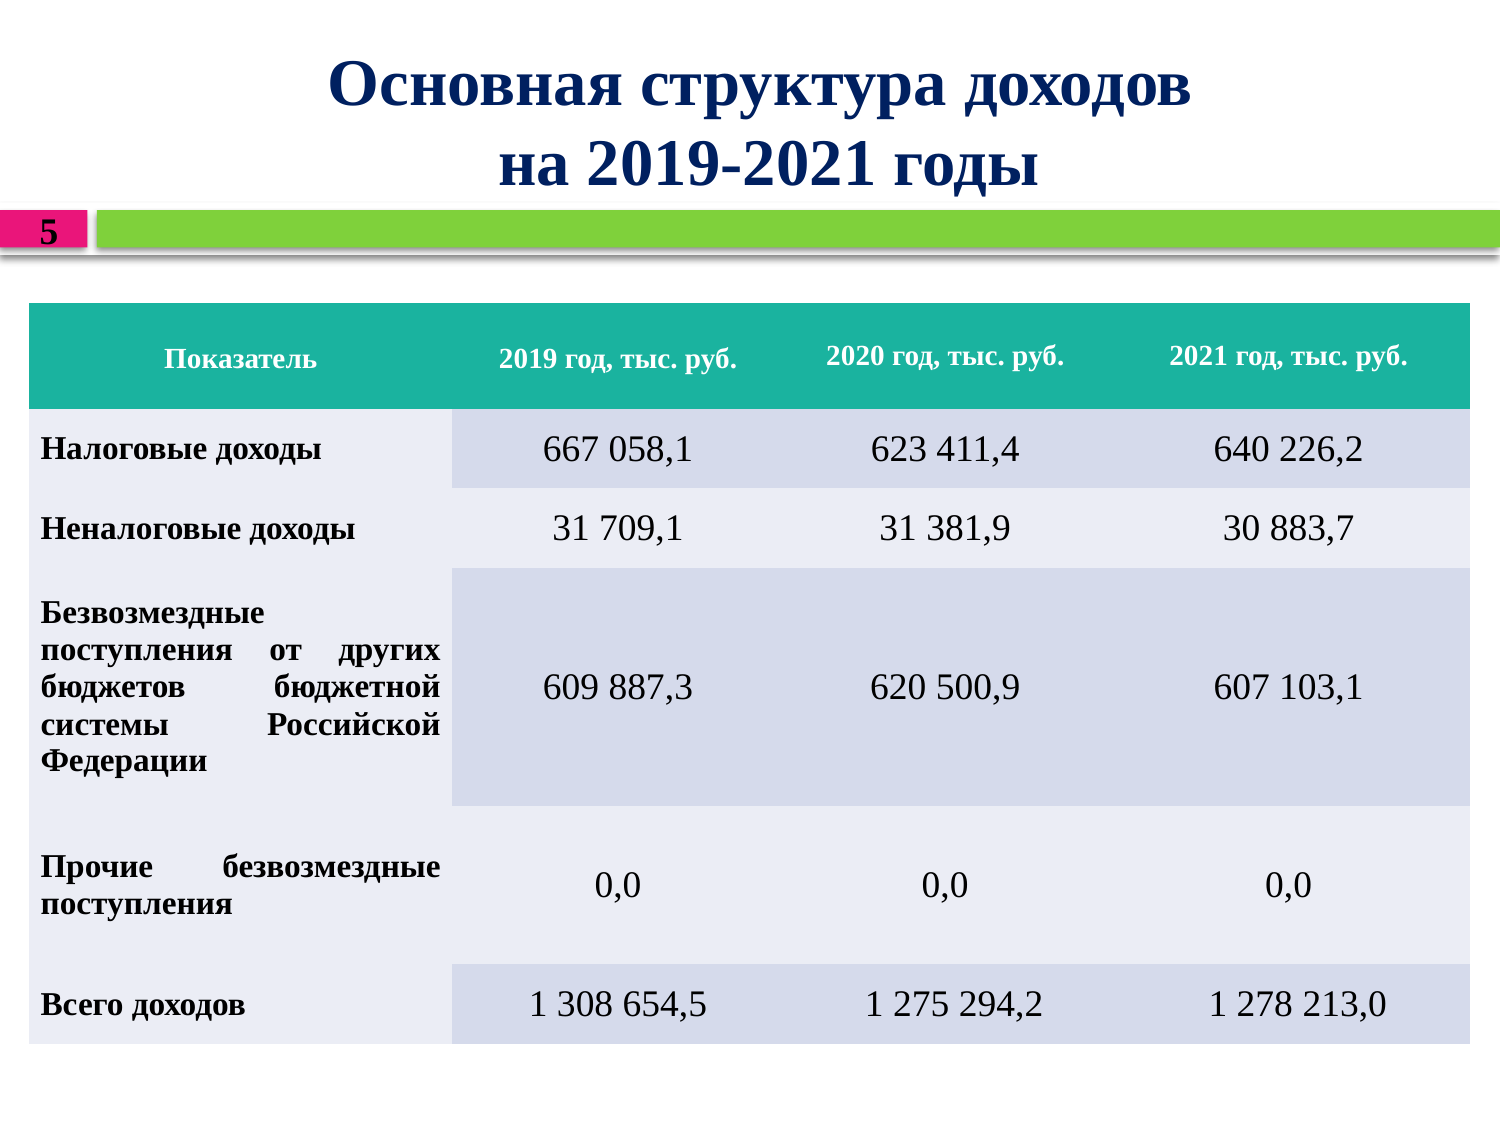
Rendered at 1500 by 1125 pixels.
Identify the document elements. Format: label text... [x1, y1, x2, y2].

table_cell 1 308 654,5 [452, 964, 784, 1044]
table_cell 667 058,1 [452, 409, 784, 488]
table_cell Прочие безвозмездные поступления [29, 806, 452, 964]
table_cell 30 883,7 [1107, 488, 1470, 568]
title Основная структура доходов на 2019-2021 годы [100, 37, 1438, 200]
table_cell Налоговые доходы [29, 409, 452, 488]
table_cell Безвозмездные поступления от других бюджетов бюджетной системы Российской Федерации [29, 568, 452, 806]
table_header 2019 год, тыс. руб. [452, 303, 784, 409]
table_header 2021 год, тыс. руб. [1107, 303, 1470, 409]
table_cell 0,0 [784, 806, 1107, 964]
table_cell 620 500,9 [784, 568, 1107, 806]
table_cell 623 411,4 [784, 409, 1107, 488]
table_cell Всего доходов [29, 964, 452, 1044]
table_cell 1 278 213,0 [1107, 964, 1470, 1044]
table_cell 1 275 294,2 [784, 964, 1107, 1044]
table_cell 31 381,9 [784, 488, 1107, 568]
table_cell 640 226,2 [1107, 409, 1470, 488]
table_header Показатель [29, 303, 452, 409]
table_cell 609 887,3 [452, 568, 784, 806]
table_cell Неналоговые доходы [29, 488, 452, 568]
table_cell 0,0 [452, 806, 784, 964]
table_cell 607 103,1 [1107, 568, 1470, 806]
text_box 5 [24, 199, 74, 260]
table_cell 31 709,1 [452, 488, 784, 568]
table_header 2020 год, тыс. руб. [784, 303, 1107, 409]
table_cell 0,0 [1107, 806, 1470, 964]
